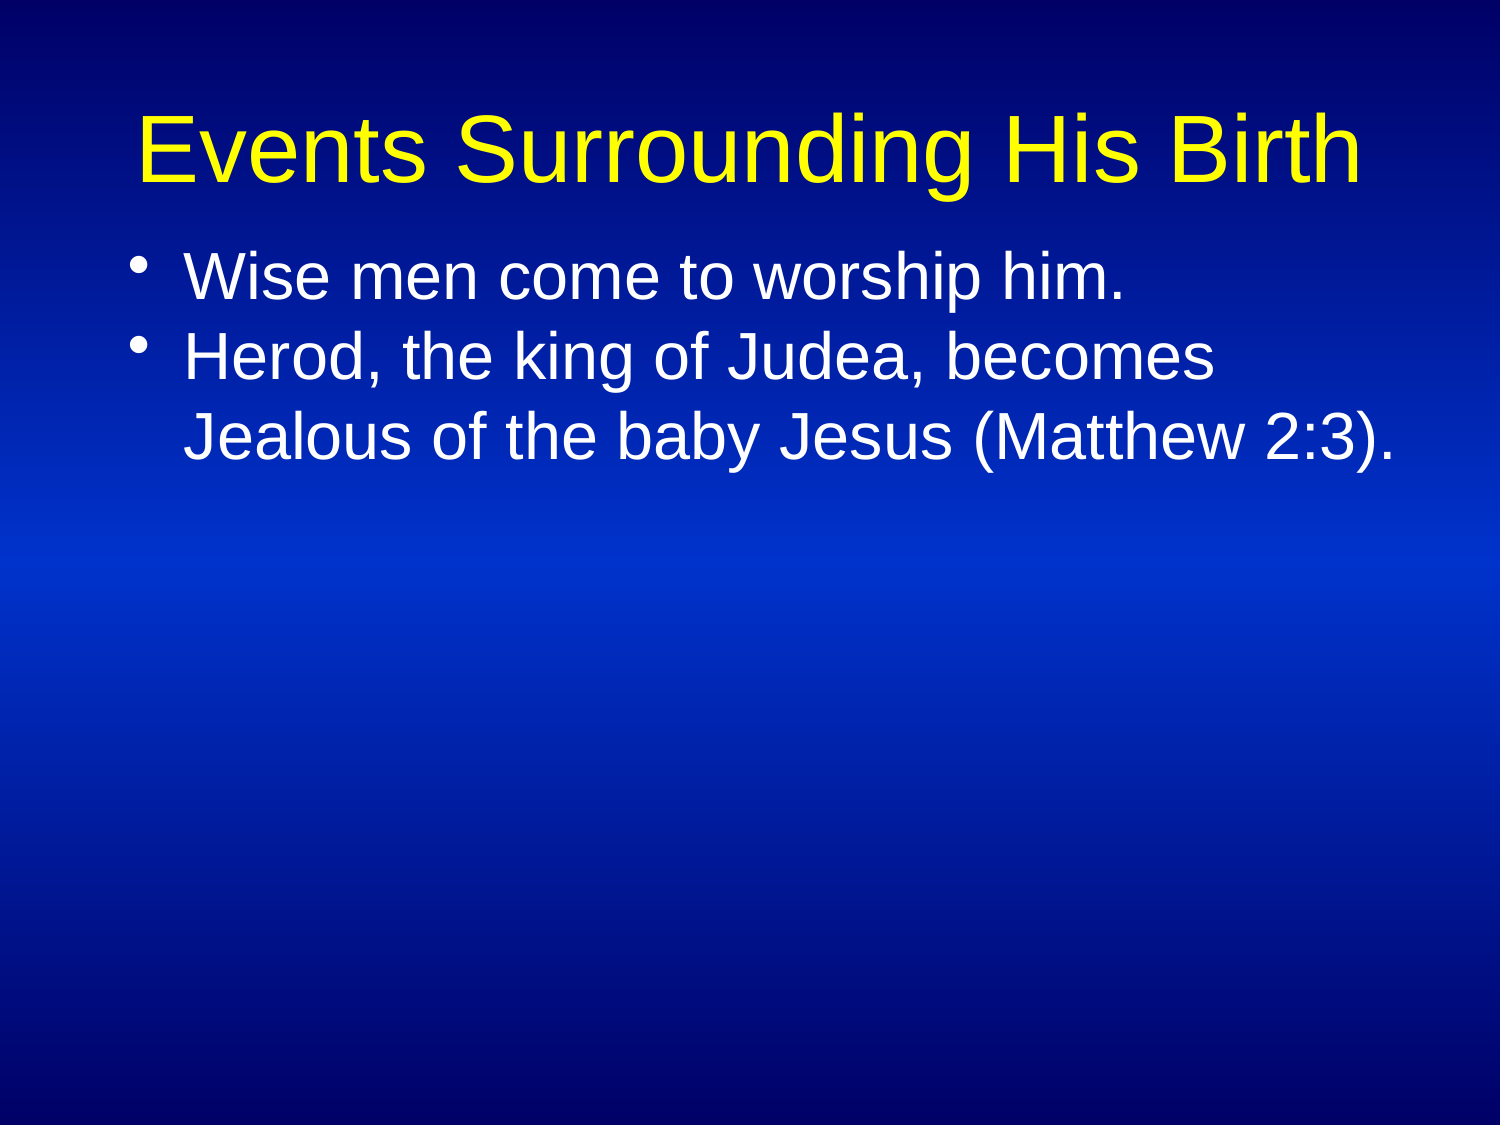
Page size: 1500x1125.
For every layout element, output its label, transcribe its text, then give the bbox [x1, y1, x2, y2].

title Events Surrounding His Birth [37, 50, 1463, 238]
list Wise men come to worship him. Herod, the king of Judea, becomes Jealous of the baby Jesus (Matthew 2:3). [112, 224, 1438, 1100]
